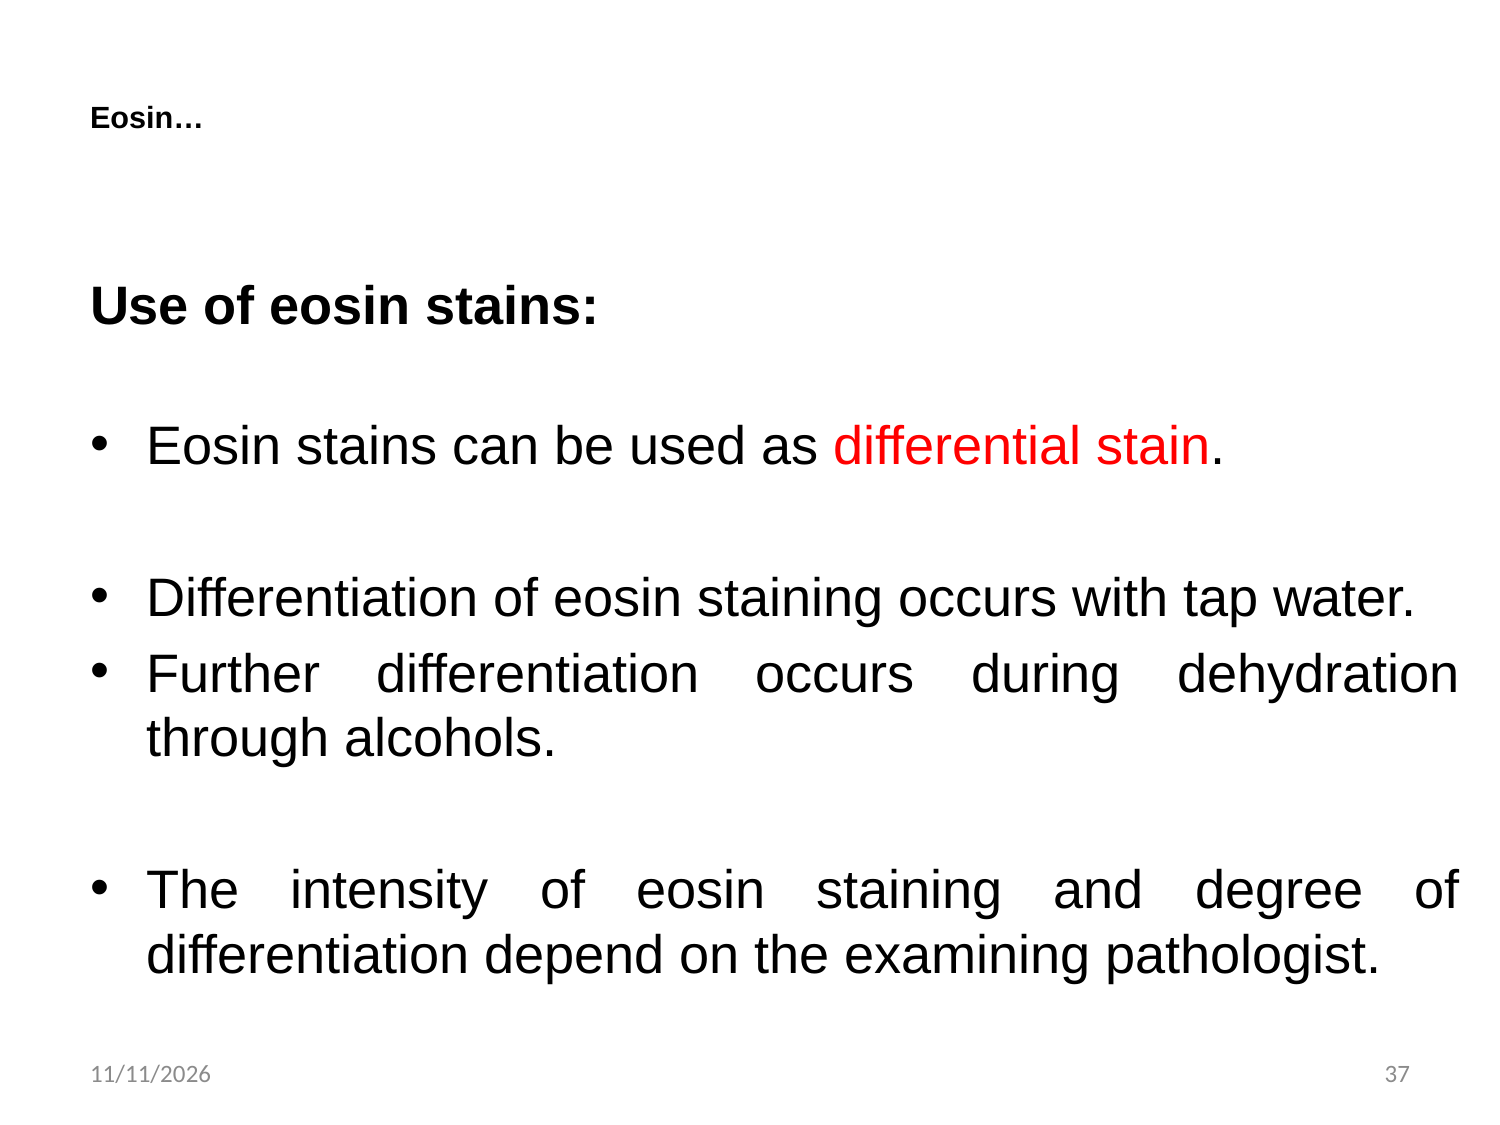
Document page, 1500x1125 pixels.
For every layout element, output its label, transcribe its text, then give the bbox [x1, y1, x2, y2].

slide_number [75, 1042, 425, 1103]
title Eosin… [75, 45, 1425, 233]
slide_number 37 [1074, 1042, 1425, 1103]
list Use of eosin stains: Eosin stains can be used as differential stain. Differentiation of eosin staining occurs with tap water. Further differentiation occurs during dehydration through alcohols. The intensity of eosin staining and degree of differentiation depend on the examining pathologist. [75, 262, 1475, 1005]
